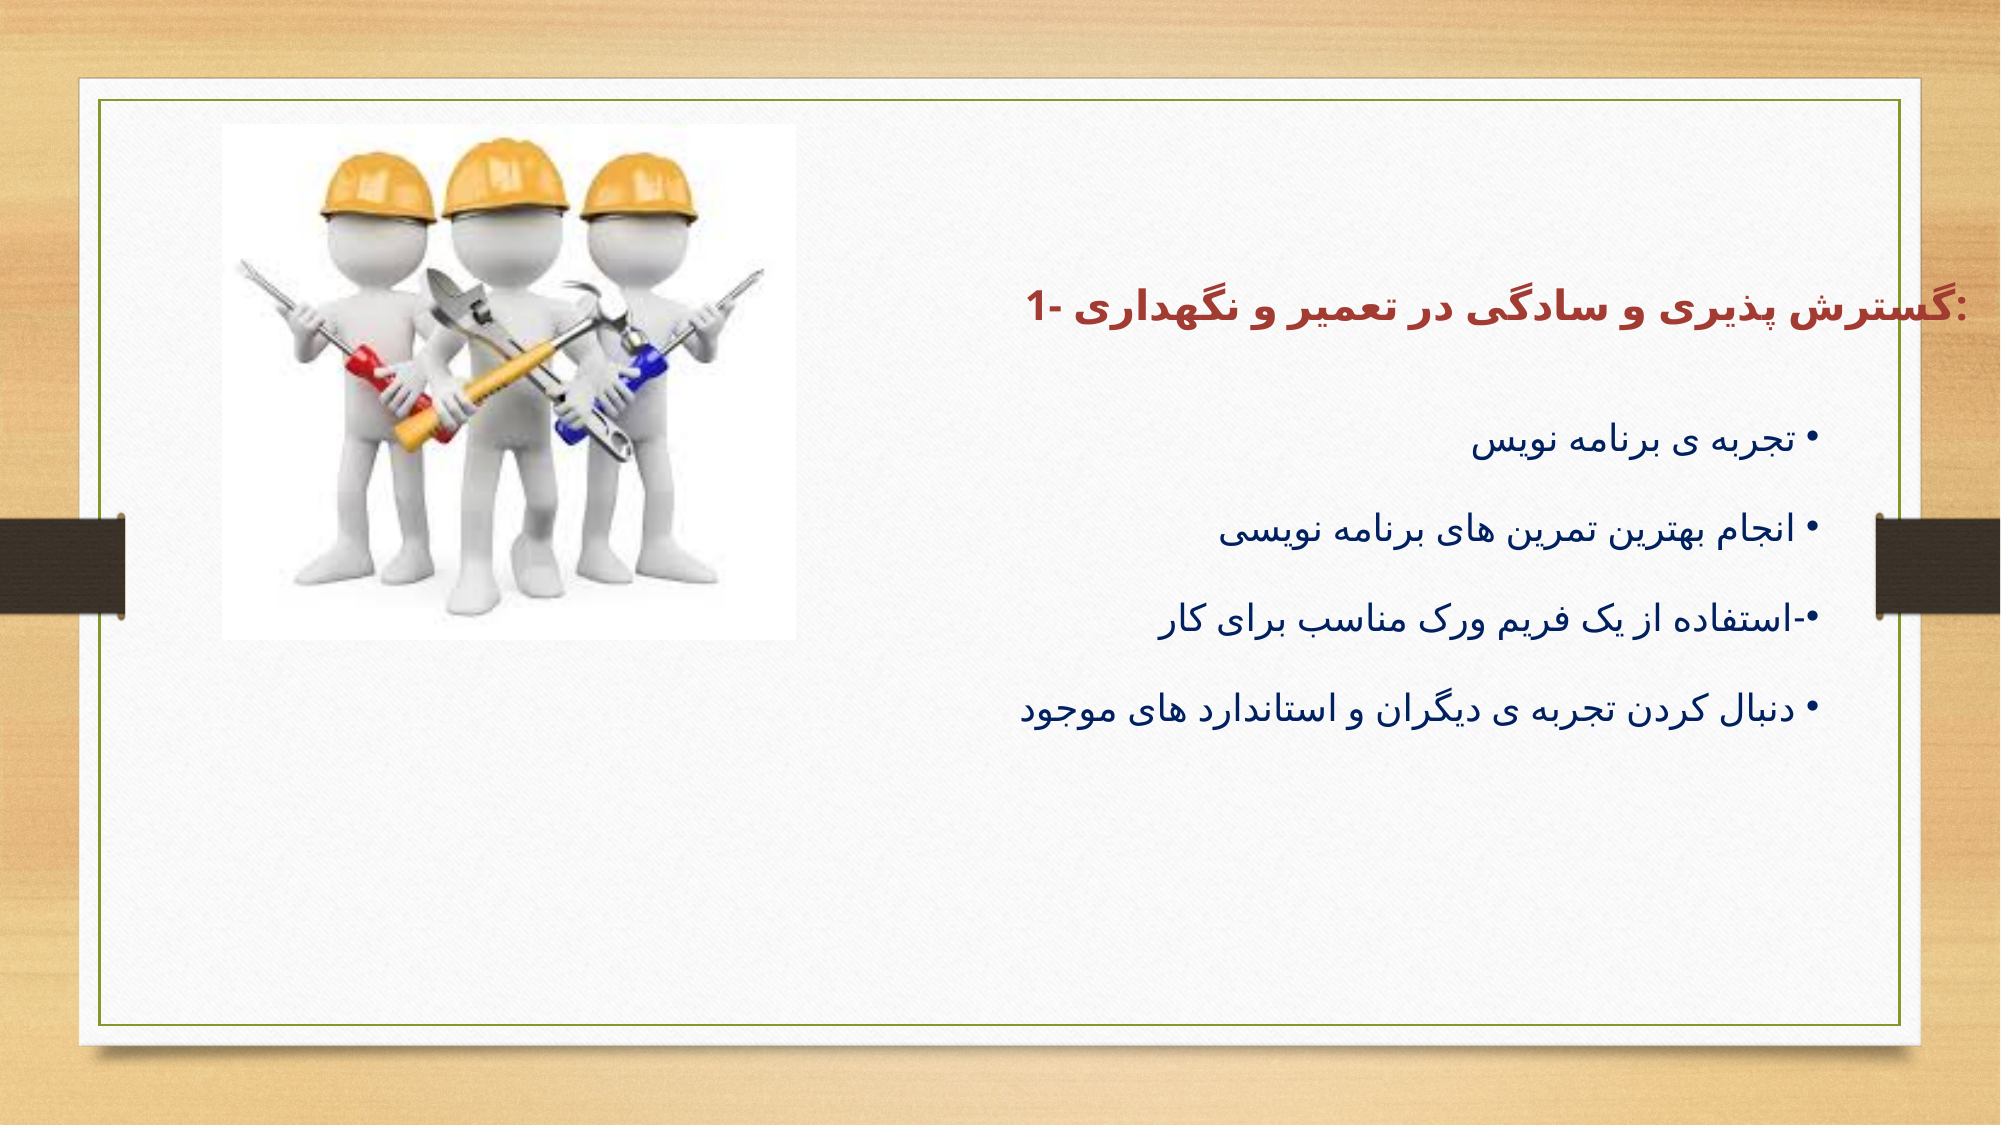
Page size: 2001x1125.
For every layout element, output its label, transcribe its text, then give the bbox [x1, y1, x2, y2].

picture [0, 0, 2001, 1125]
text_box 1- گسترش پذیری و سادگی در تعمیر و نگهداری: [1010, 270, 1983, 336]
text_box تجربه ی برنامه نویس انجام بهترین تمرین های برنامه نویسی -استفاده از یک فریم ورک مناسب برای کار دنبال کردن تجربه ی دیگران و استاندارد های موجود [742, 406, 1835, 736]
